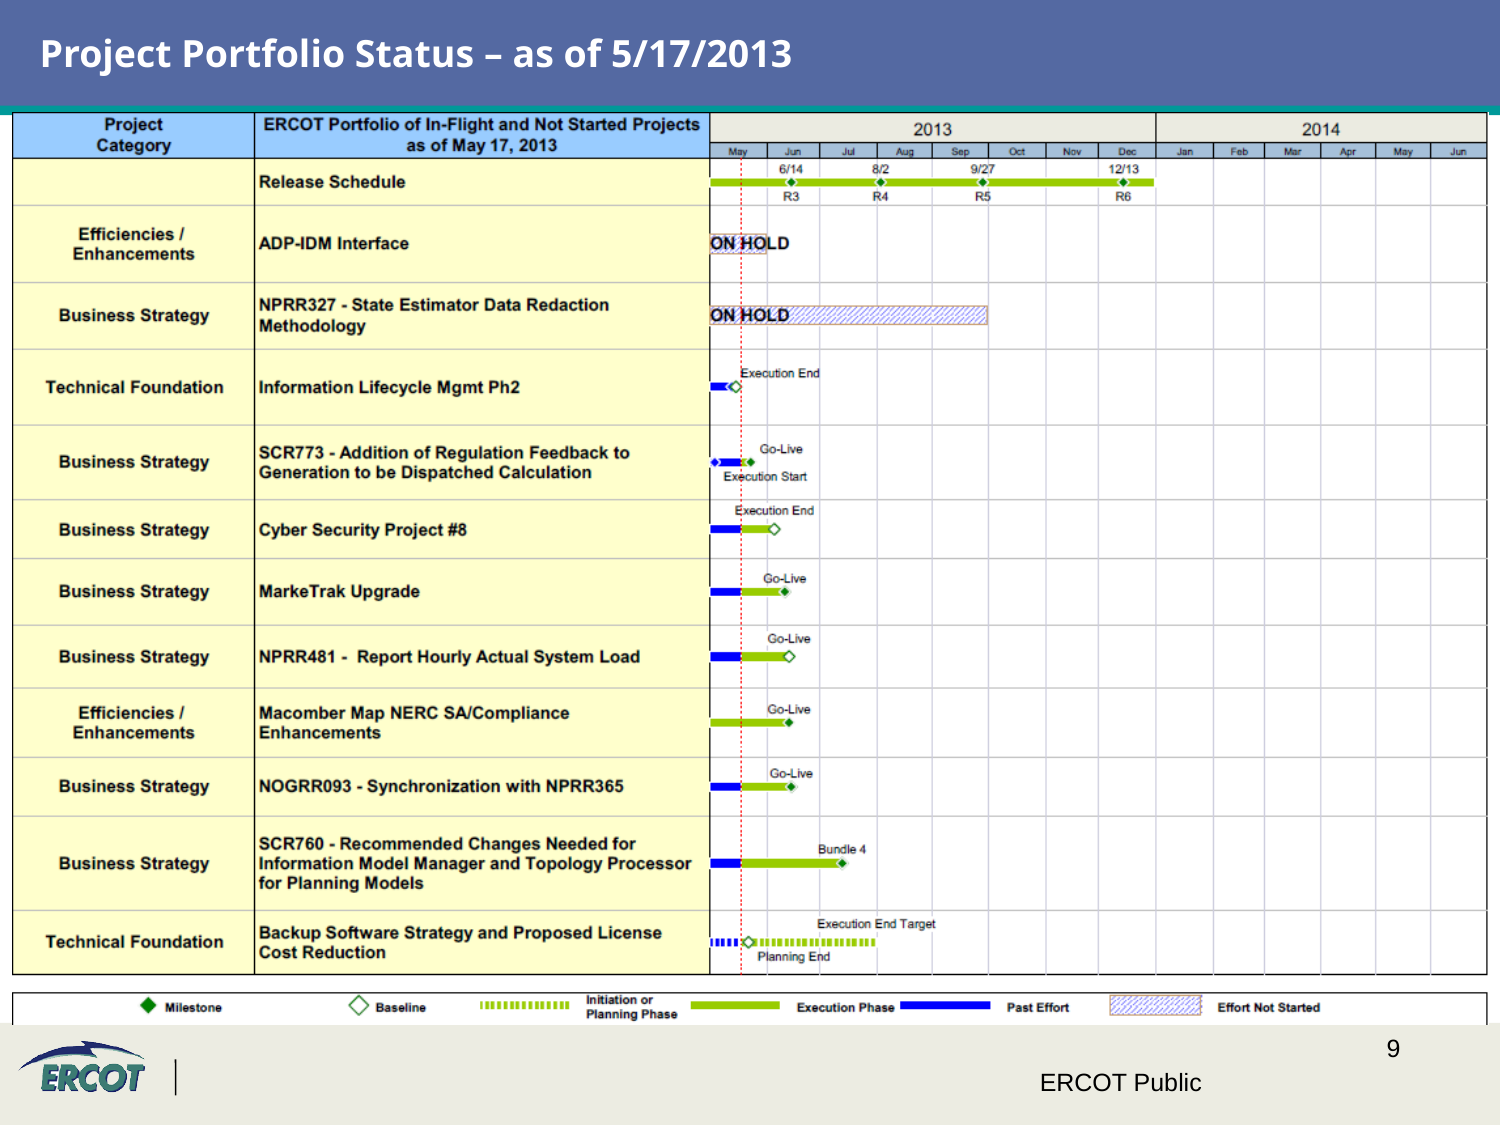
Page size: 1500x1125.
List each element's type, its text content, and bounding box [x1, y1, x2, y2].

text_box Project Portfolio Status – as of 5/17/2013 [24, 30, 1163, 106]
picture [10, 1031, 151, 1111]
footer ERCOT Public [1025, 1059, 1438, 1125]
picture [12, 112, 1489, 1026]
